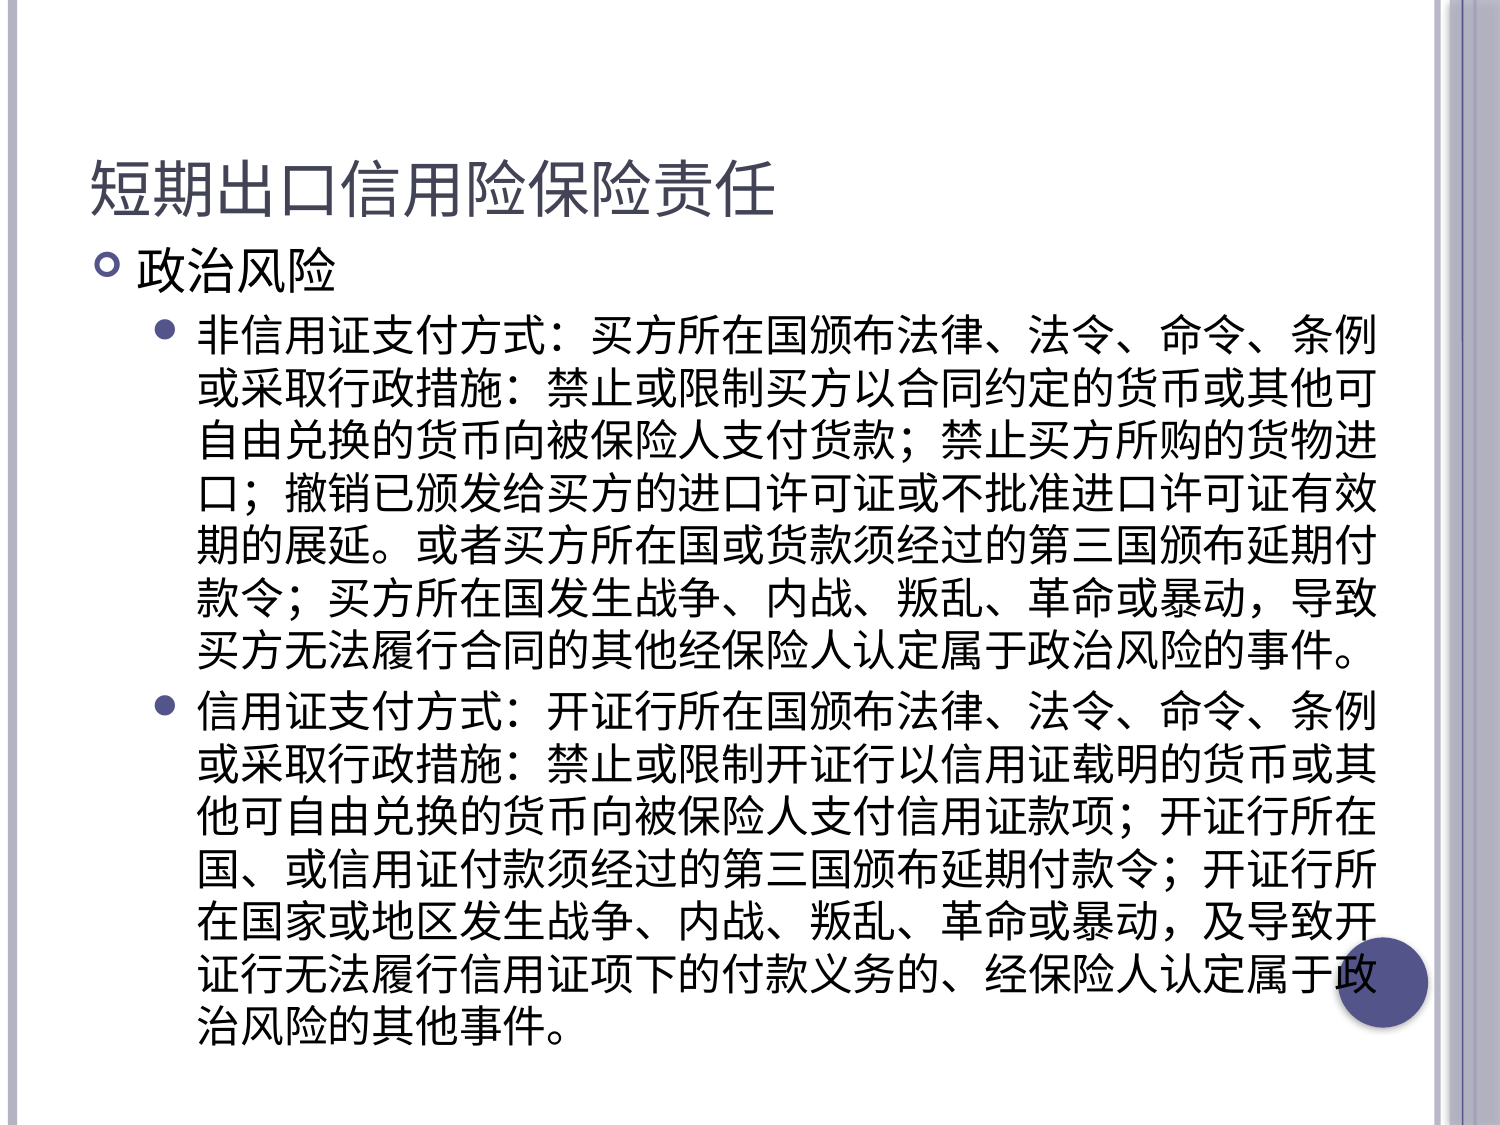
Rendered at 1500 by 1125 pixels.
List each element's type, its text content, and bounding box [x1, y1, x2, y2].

list 政治风险 非信用证支付方式：买方所在国颁布法律、法令、命令、条例或采取行政措施：禁止或限制买方以合同约定的货币或其他可自由兑换的货币向被保险人支付货款；禁止买方所购的货物进口；撤销已颁发给买方的进口许可证或不批准进口许可证有效期的展延。或者买方所在国或货款须经过的第三国颁布延期付款令；买方所在国发生战争、内战、叛乱、革命或暴动，导致买方无法履行合同的其他经保险人认定属于政治风险的事件。 信用证支付方式：开证行所在国颁布法律、法令、命令、条例或采取行政措施：禁止或限制开证行以信用证载明的货币或其他可自由兑换的货币向被保险人支付信用证款项；开证行所在国、或信用证付款须经过的第三国颁布延期付款令；开证行所在国家或地区发生战争、内战、叛乱、革命或暴动，及导致开证行无法履行信用证项下的付款义务的、经保险人认定属于政治风险的其他事件。 [76, 231, 1414, 1095]
title 短期出口信用险保险责任 [75, 45, 1300, 233]
